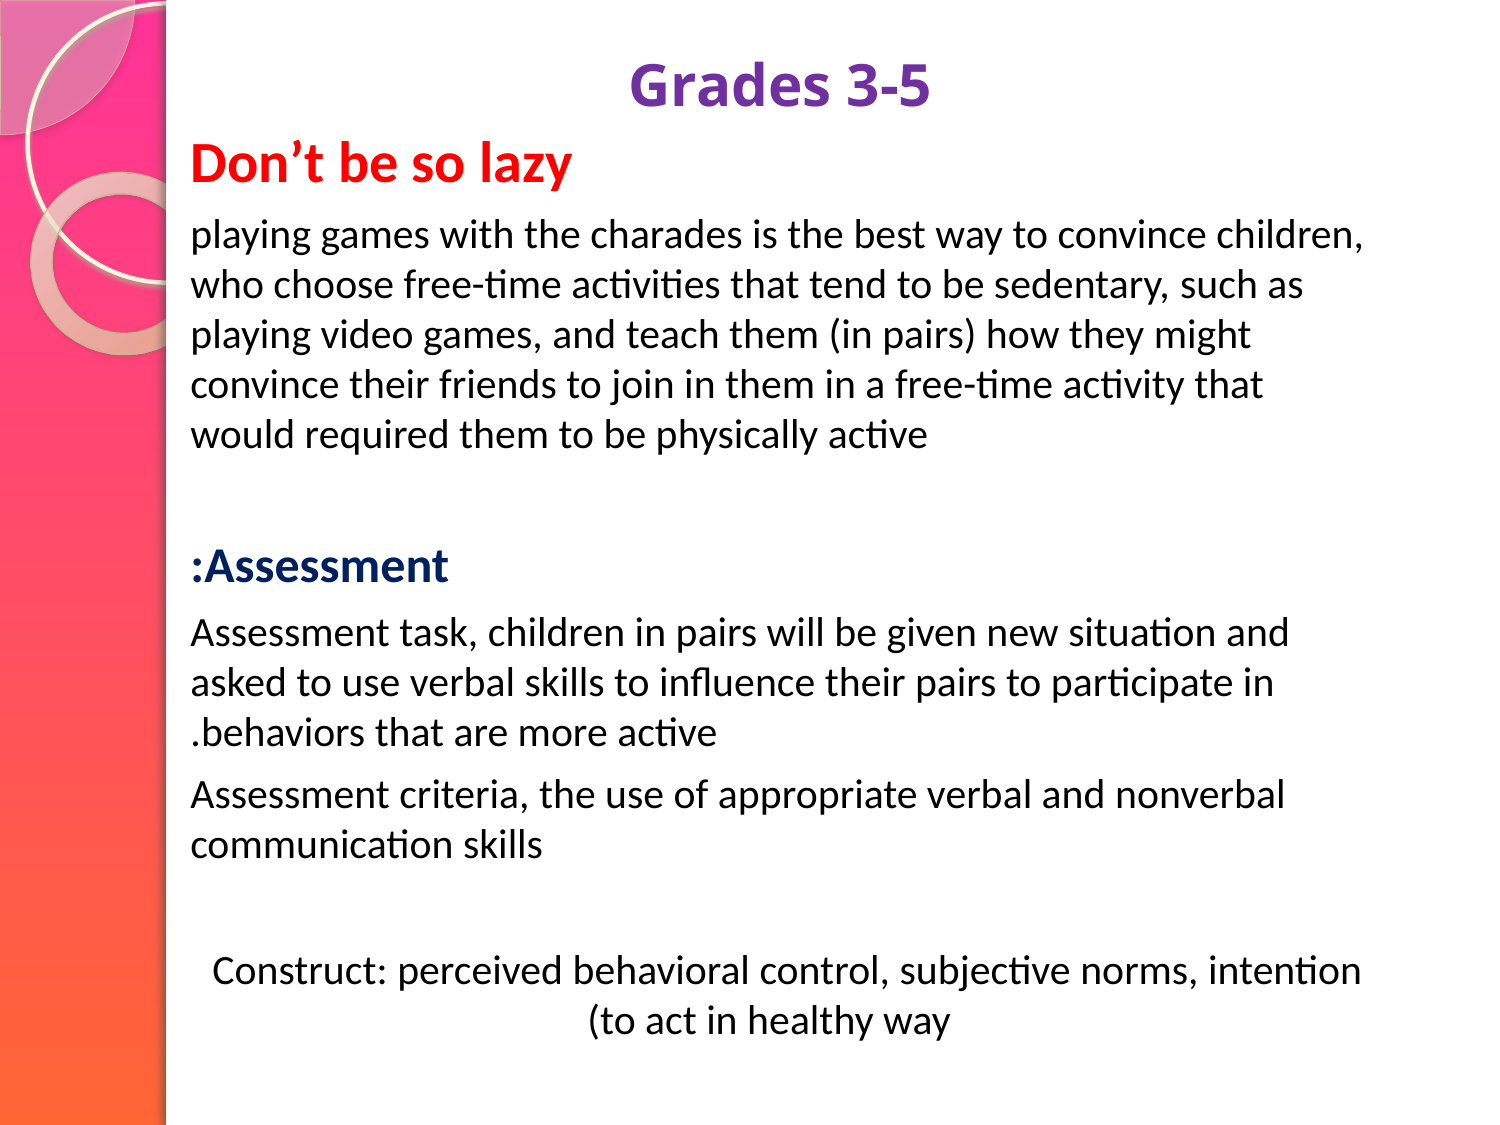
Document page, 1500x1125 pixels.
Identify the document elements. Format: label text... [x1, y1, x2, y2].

list Don’t be so lazy playing games with the charades is the best way to convince children, who choose free-time activities that tend to be sedentary, such as playing video games, and teach them (in pairs) how they might convince their friends to join in them in a free-time activity that would required them to be physically active Assessment: Assessment task, children in pairs will be given new situation and asked to use verbal skills to influence their pairs to participate in behaviors that are more active. Assessment criteria, the use of appropriate verbal and nonverbal communication skills Construct: perceived behavioral control, subjective norms, intention to act in healthy way) [175, 117, 1414, 1032]
title Grades 3-5 [105, 0, 1456, 166]
